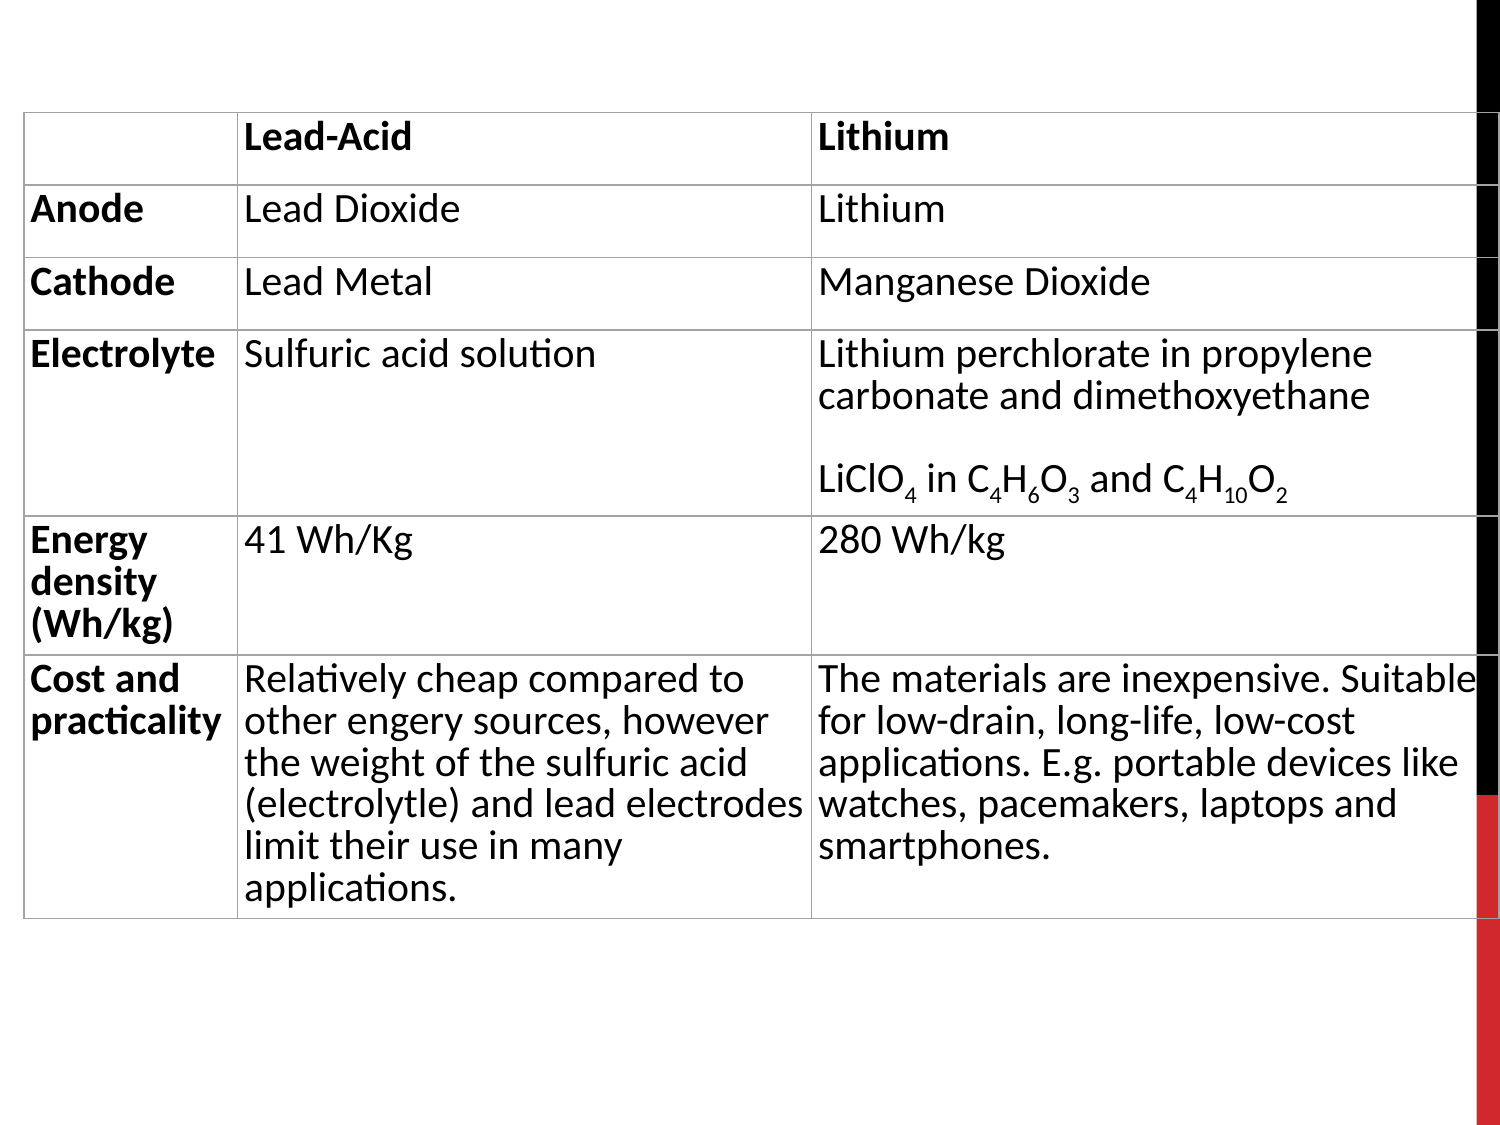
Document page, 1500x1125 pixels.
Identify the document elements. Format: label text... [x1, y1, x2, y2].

table_cell Cathode [25, 258, 237, 329]
table_cell Lithium [812, 186, 1498, 257]
table_cell 41 Wh/Kg [238, 517, 811, 654]
table_cell Energy density (Wh/kg) [25, 517, 237, 654]
table_header [25, 113, 237, 184]
table_header Lithium [812, 113, 1498, 184]
table_cell 280 Wh/kg [812, 517, 1498, 654]
table_cell Electrolyte [25, 331, 237, 515]
table_cell Manganese Dioxide [812, 258, 1498, 329]
table_cell Anode [25, 186, 237, 257]
table_cell Lithium perchlorate in propylene carbonate and dimethoxyethane LiClO4 in C4H6O3 and C4H10O2 [812, 331, 1498, 515]
table_cell Lead Dioxide [238, 186, 811, 257]
table_header Lead-Acid [238, 113, 811, 184]
table_cell Sulfuric acid solution [238, 331, 811, 515]
table_cell Lead Metal [238, 258, 811, 329]
table_cell The materials are inexpensive. Suitable for low-drain, long-life, low-cost applications. E.g. portable devices like watches, pacemakers, laptops and smartphones. [812, 656, 1498, 918]
table_cell Relatively cheap compared to other engery sources, however the weight of the sulfuric acid (electrolytle) and lead electrodes limit their use in many applications. [238, 656, 811, 918]
table_cell Cost and practicality [25, 656, 237, 918]
